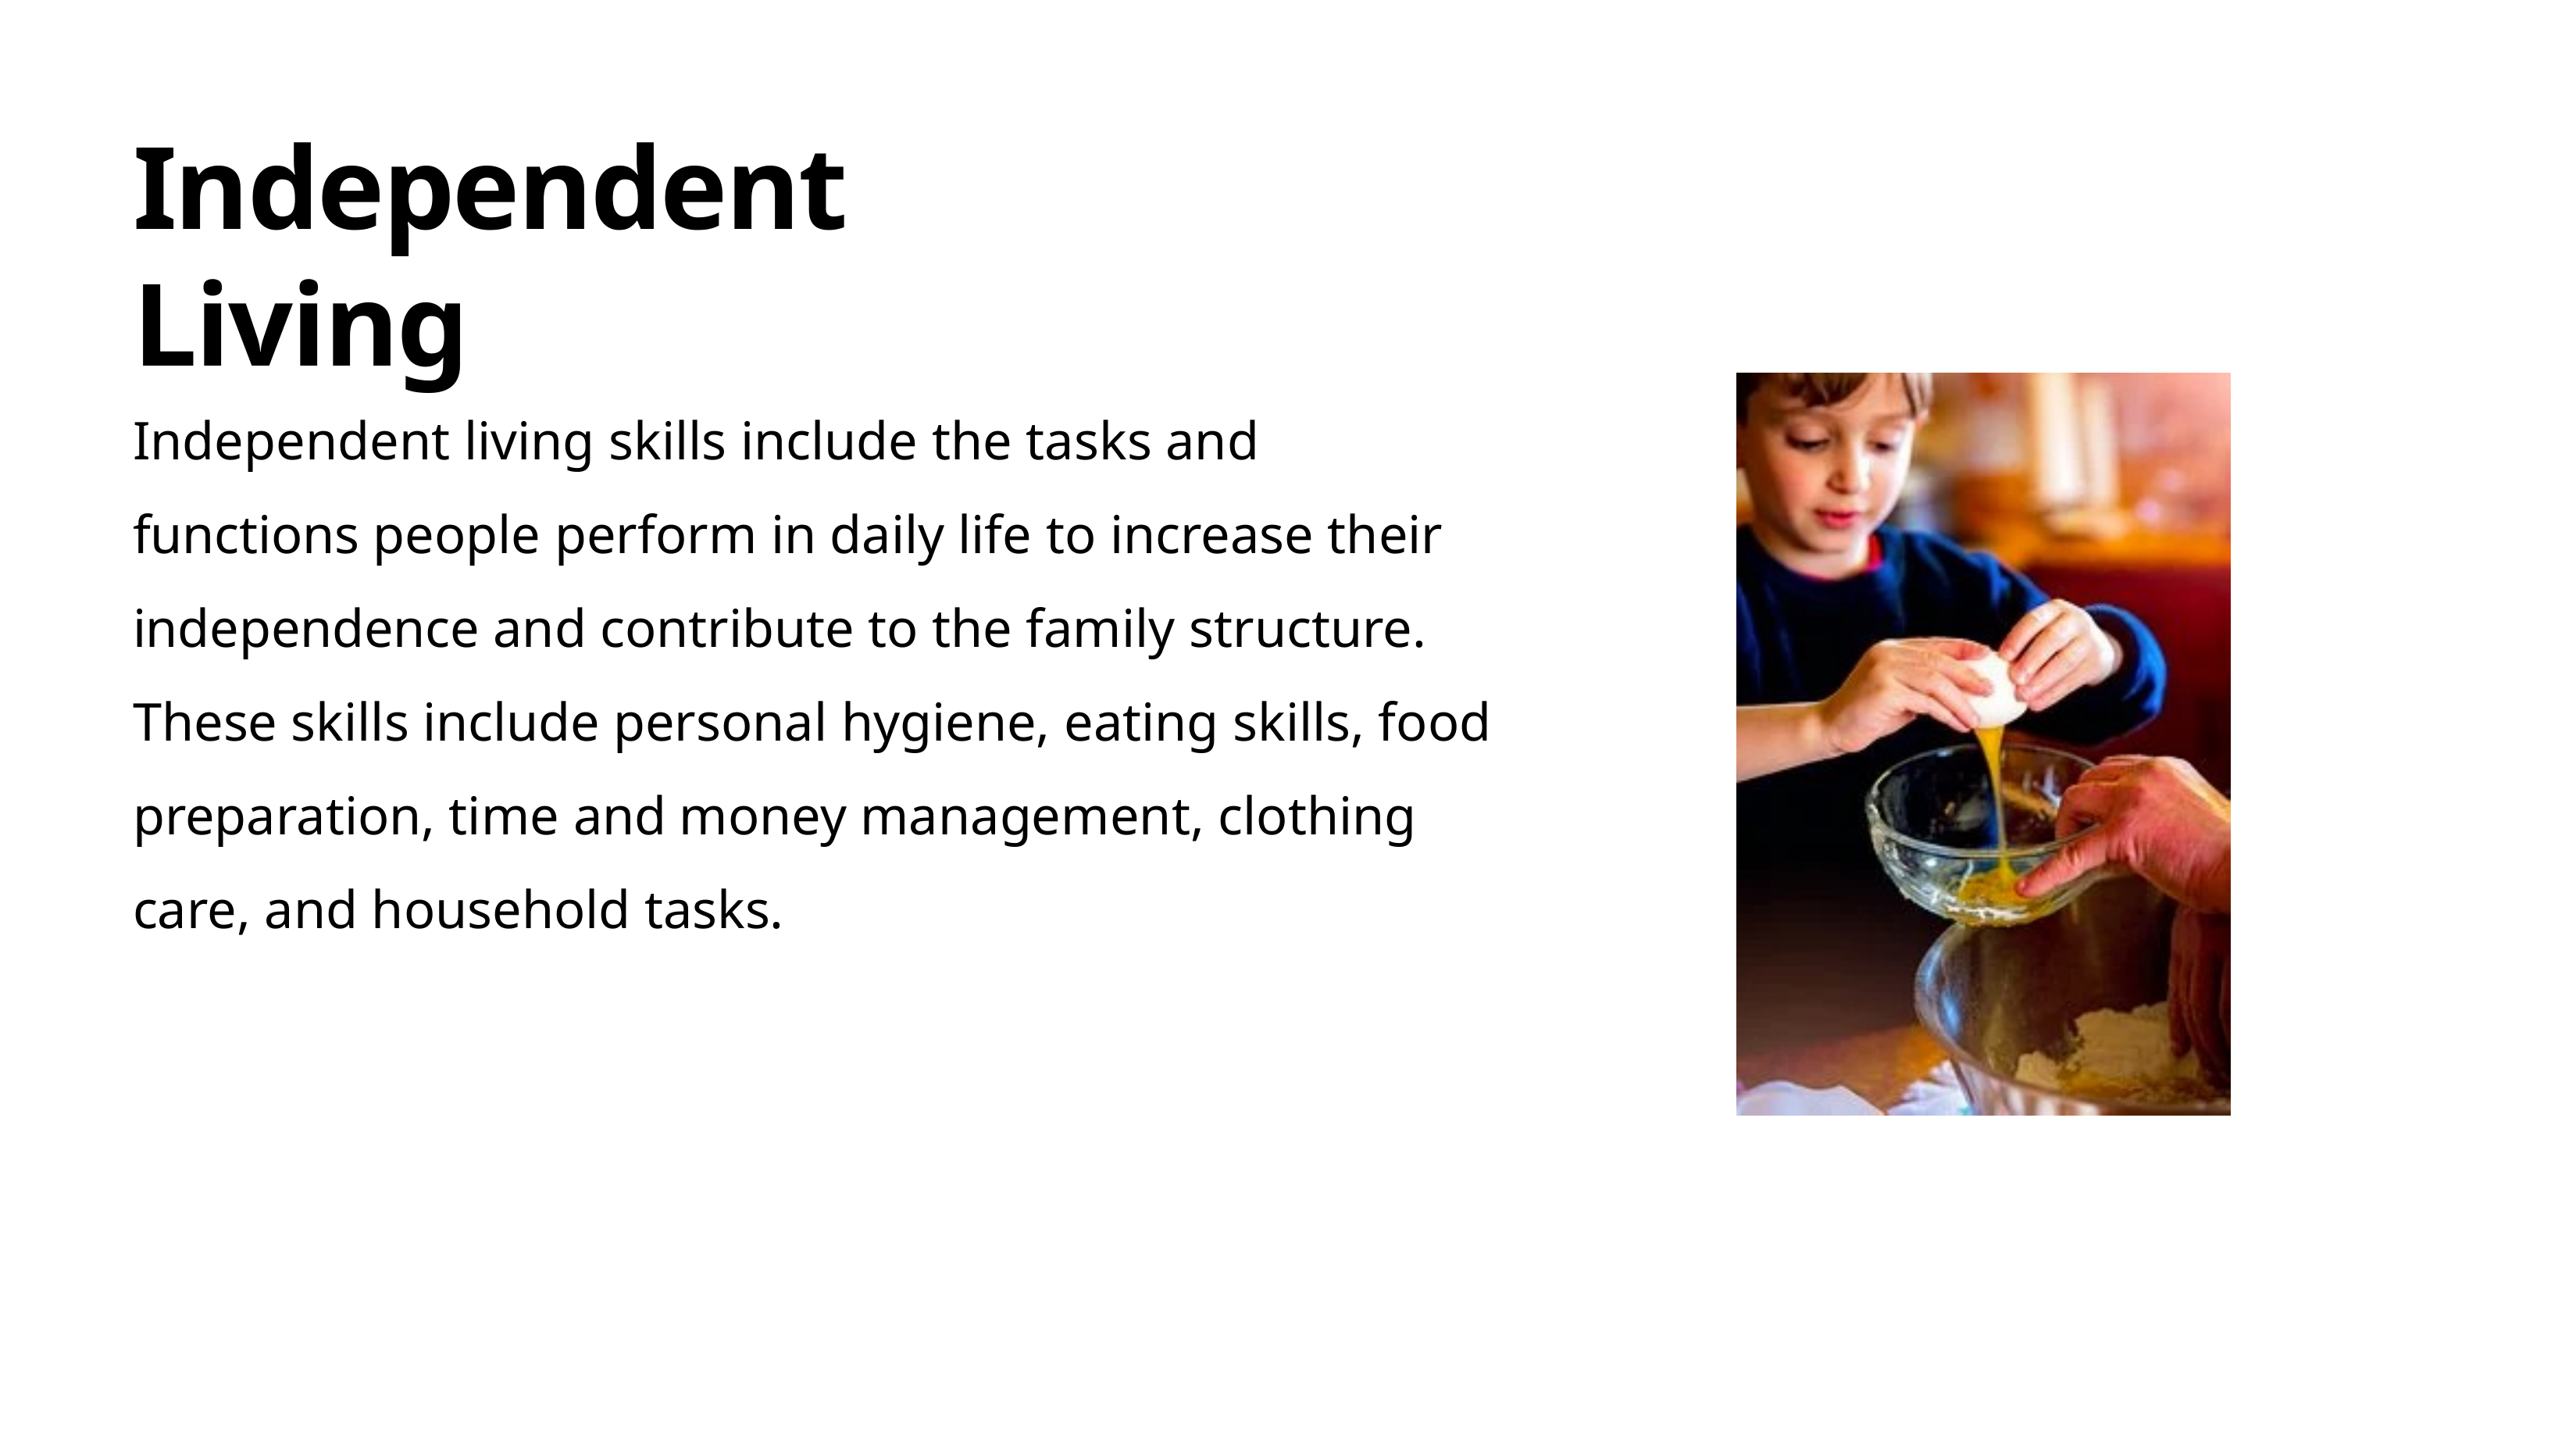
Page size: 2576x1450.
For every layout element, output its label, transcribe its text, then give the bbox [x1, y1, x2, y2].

title Independent Living [130, 113, 1131, 389]
picture [1736, 373, 2231, 1116]
text_box Independent living skills include the tasks and functions people perform in daily life to increase their independence and contribute to the family structure. These skills include personal hygiene, eating skills, food preparation, time and money management, clothing care, and household tasks. [130, 373, 1498, 939]
